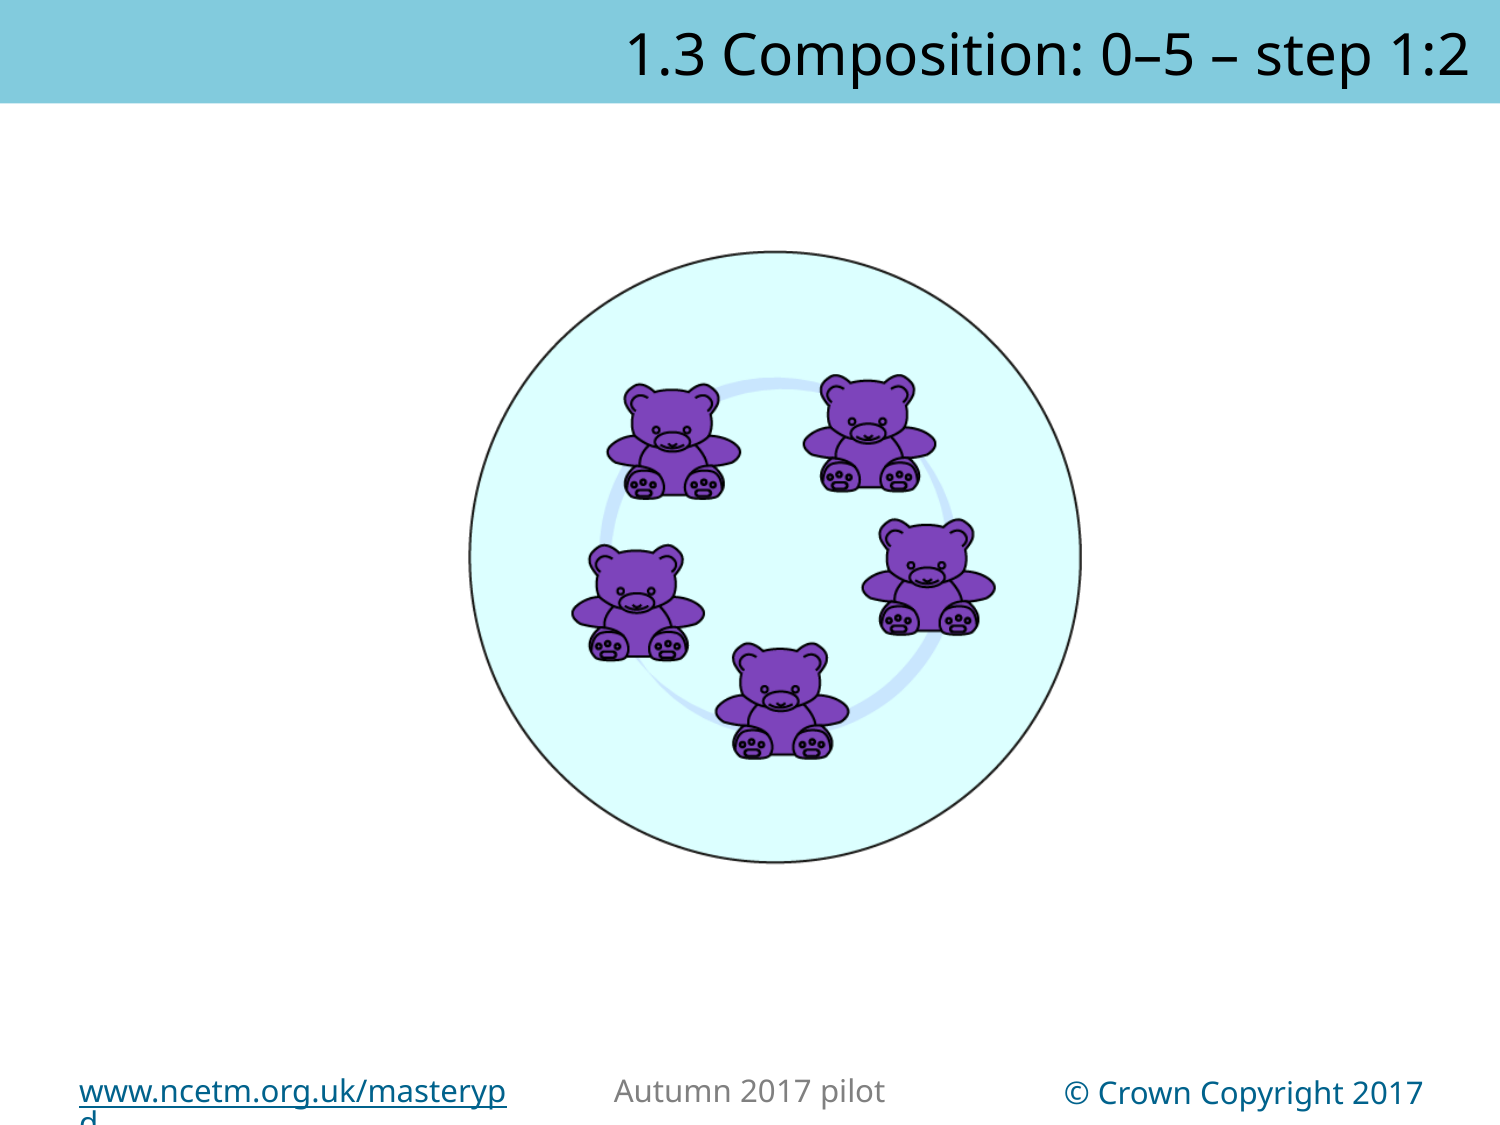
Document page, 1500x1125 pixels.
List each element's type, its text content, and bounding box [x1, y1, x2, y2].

list 1.3 Composition: 0–5 – step 1:2 [0, 0, 1500, 104]
picture [466, 243, 1117, 882]
